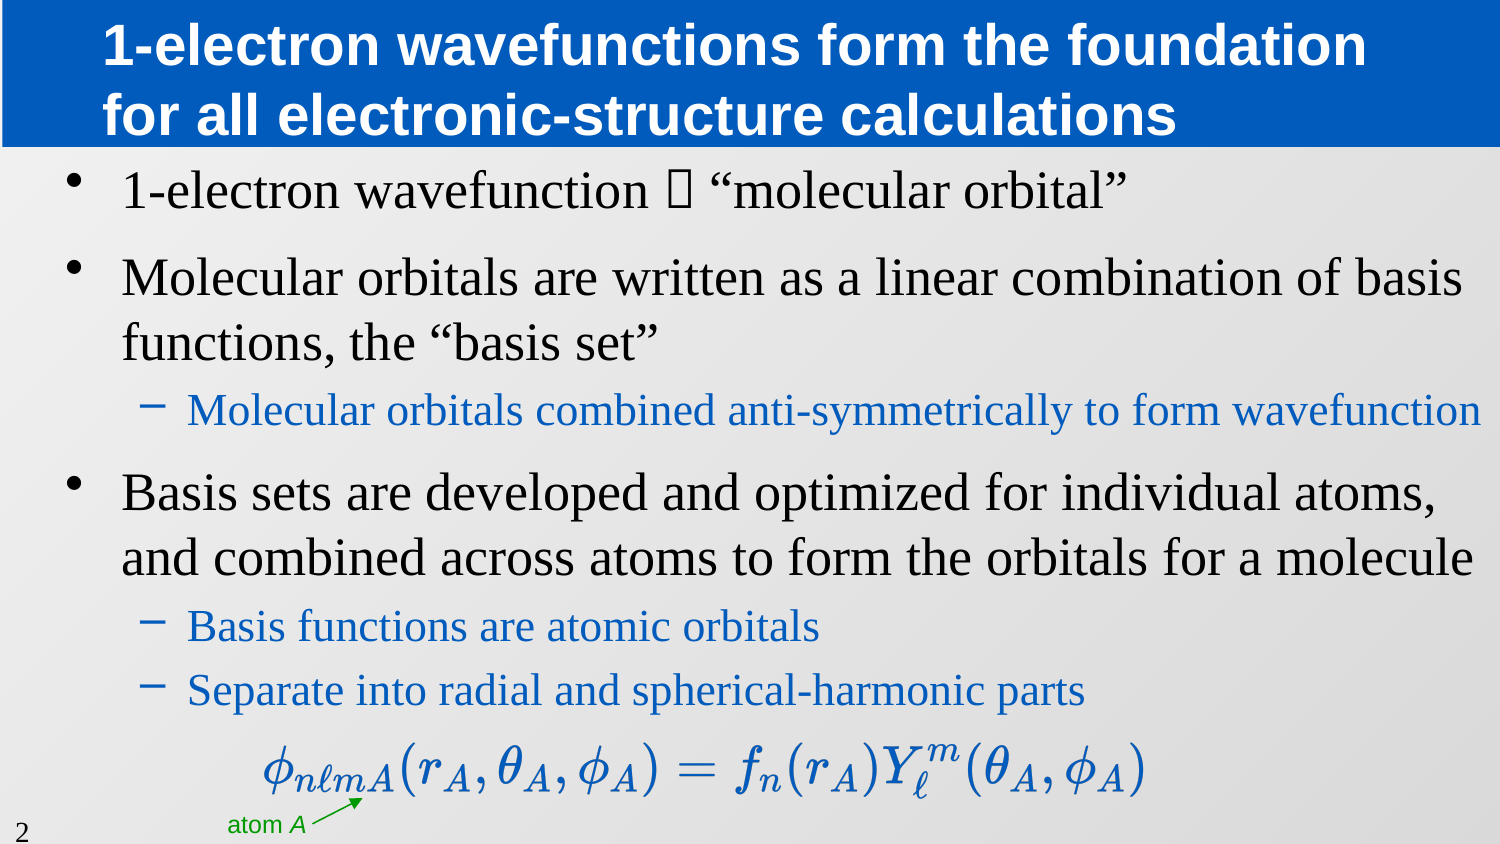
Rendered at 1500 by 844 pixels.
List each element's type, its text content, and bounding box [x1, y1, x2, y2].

list 1-electron wavefunction  “molecular orbital” Molecular orbitals are written as a linear combination of basis functions, the “basis set” Molecular orbitals combined anti-symmetrically to form wavefunction Basis sets are developed and optimized for individual atoms, and combined across atoms to form the orbitals for a molecule Basis functions are atomic orbitals Separate into radial and spherical-harmonic parts [49, 146, 1500, 735]
text_box atom A [212, 801, 337, 844]
slide_number 2 [0, 806, 101, 844]
picture [262, 735, 1149, 799]
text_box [312, 807, 363, 825]
title 1-electron wavefunctions form the foundation for all electronic-structure calculations [87, 0, 1413, 146]
